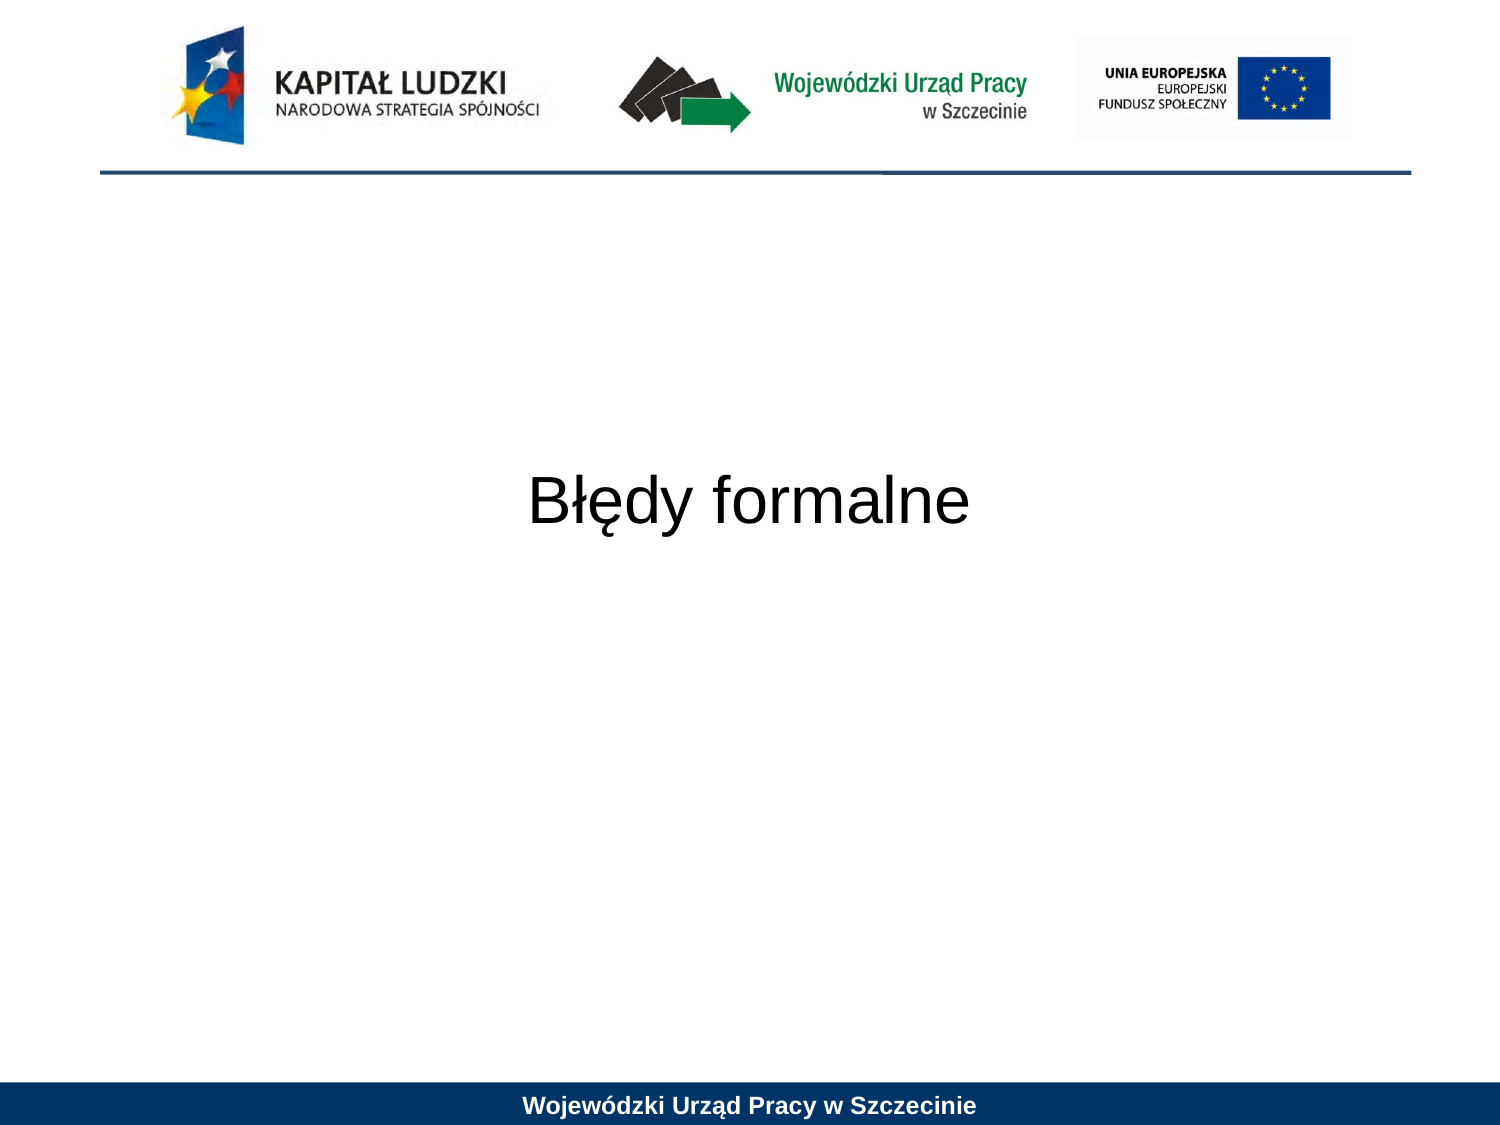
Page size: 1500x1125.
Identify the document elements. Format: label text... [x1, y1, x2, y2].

picture [159, 24, 1353, 149]
list Błędy formalne [74, 262, 1426, 1006]
